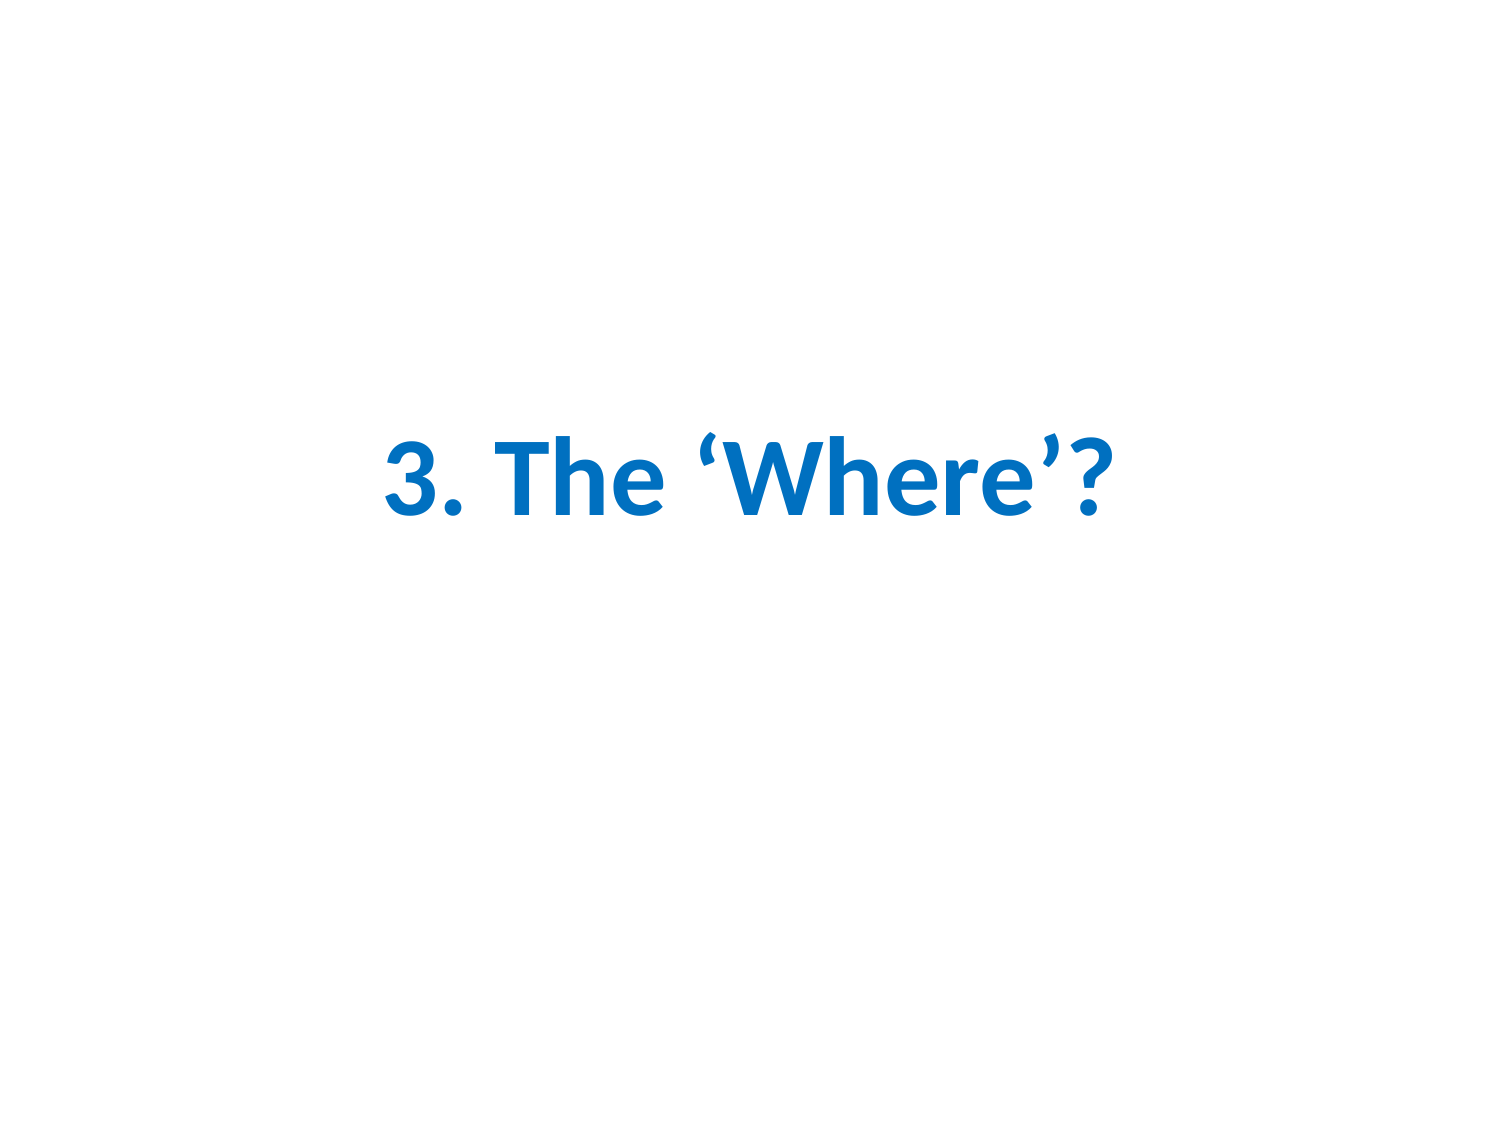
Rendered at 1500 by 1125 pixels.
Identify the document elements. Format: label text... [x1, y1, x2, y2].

title 3. The ‘Where’? [112, 349, 1388, 591]
